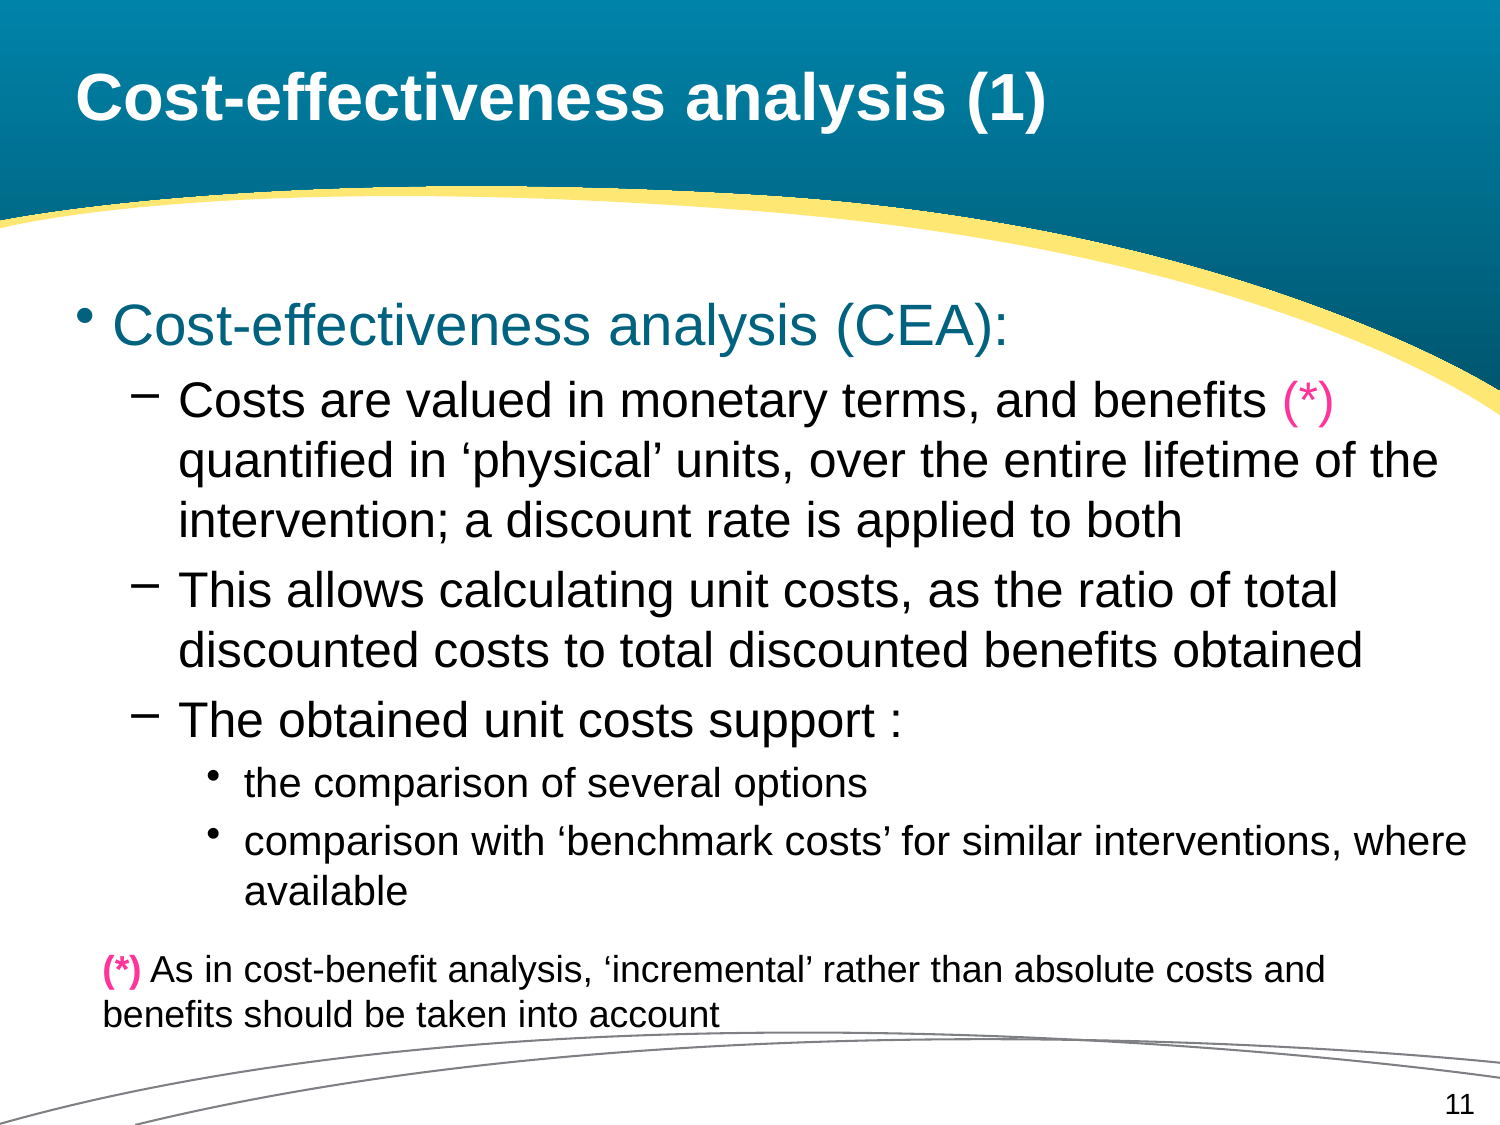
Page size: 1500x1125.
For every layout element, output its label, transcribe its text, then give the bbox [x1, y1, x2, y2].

text_box (*) As in cost-benefit analysis, ‘incremental’ rather than absolute costs and benefits should be taken into account [87, 937, 1463, 1043]
slide_number 11 [1124, 1084, 1476, 1113]
list Cost-effectiveness analysis (CEA): Costs are valued in monetary terms, and benefits (*) quantified in ‘physical’ units, over the entire lifetime of the intervention; a discount rate is applied to both This allows calculating unit costs, as the ratio of total discounted costs to total discounted benefits obtained The obtained unit costs support : the comparison of several options comparison with ‘benchmark costs’ for similar interventions, where available [74, 287, 1476, 1076]
title Cost-effectiveness analysis (1) [74, 0, 1476, 188]
